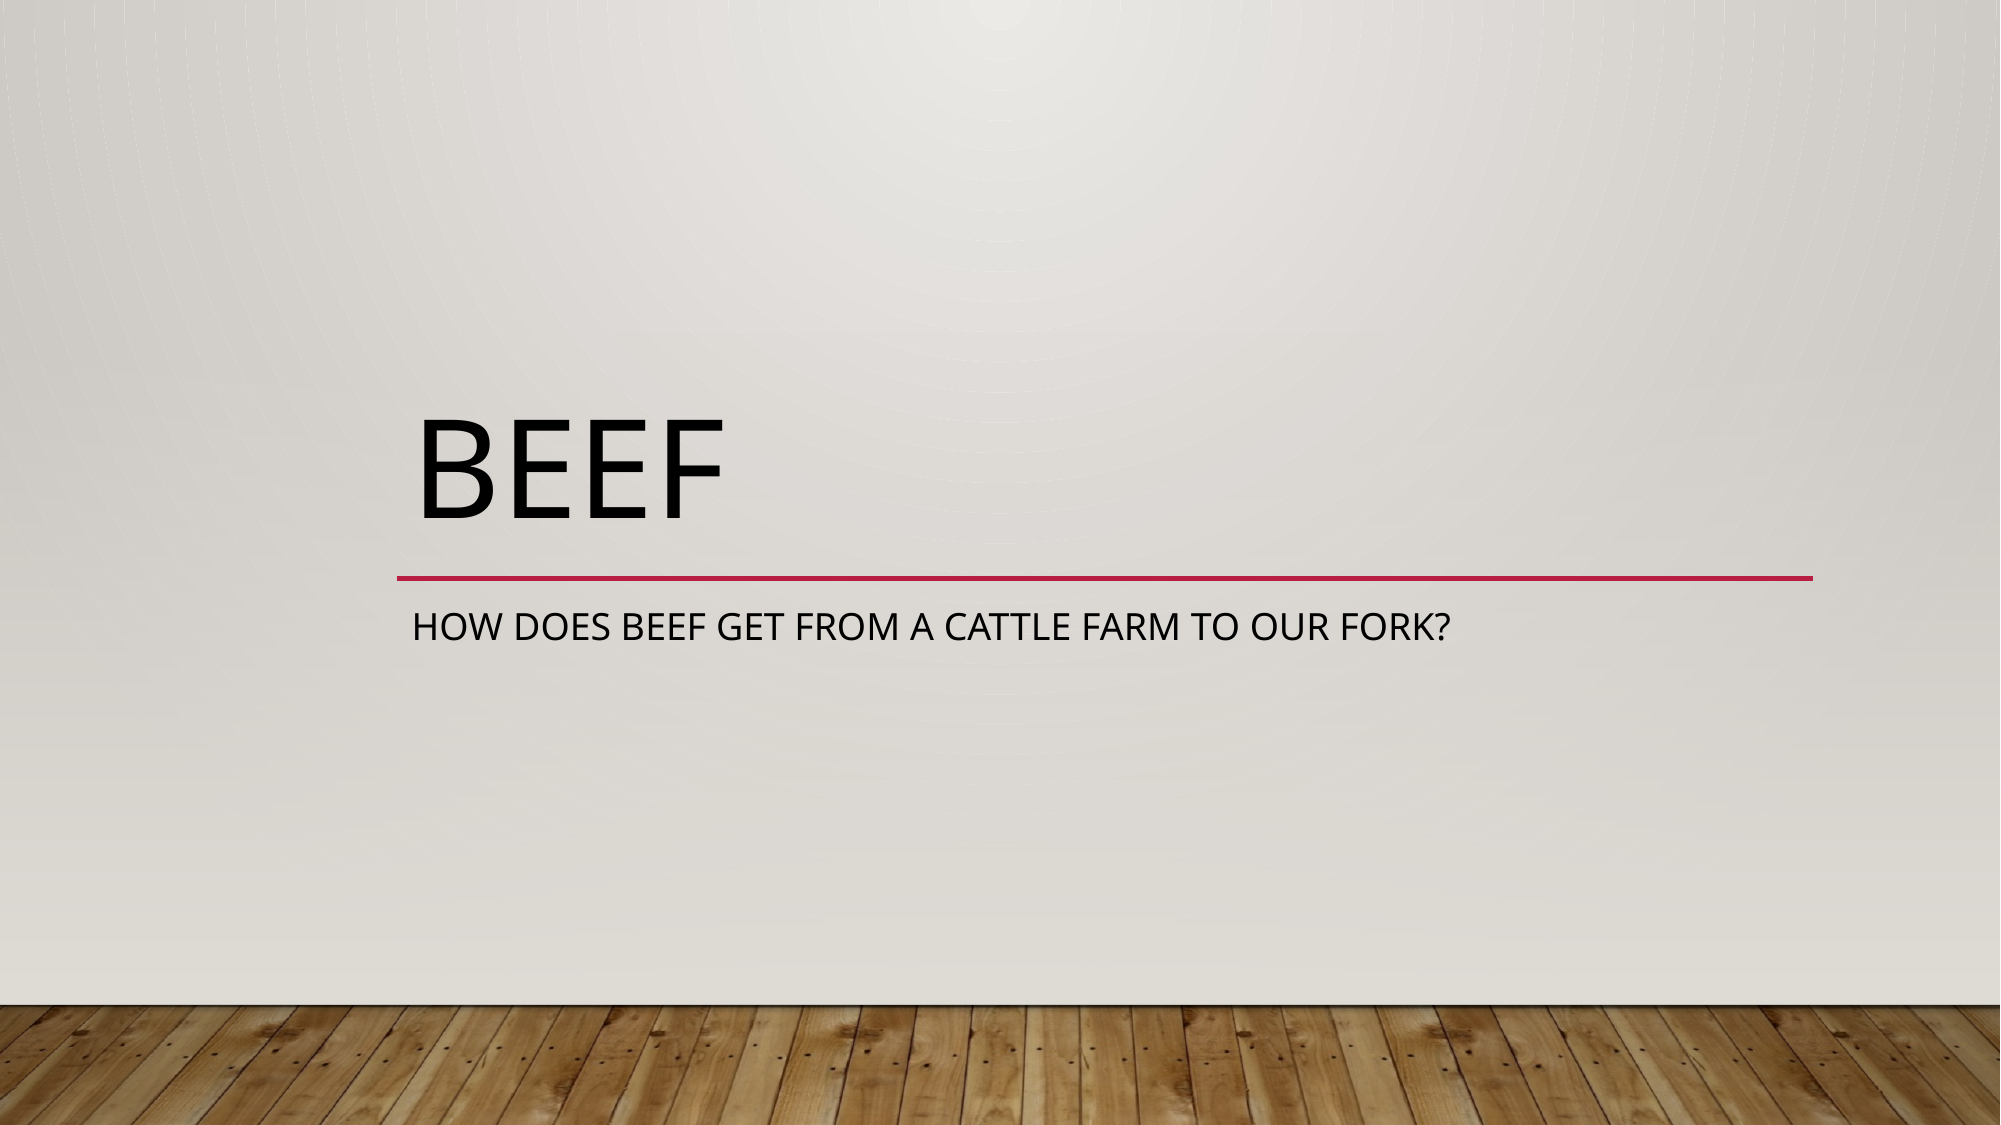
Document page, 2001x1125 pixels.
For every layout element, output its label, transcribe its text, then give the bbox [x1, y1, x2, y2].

title BEEF [396, 131, 1814, 549]
picture [0, 1005, 2000, 1125]
subtitle How does beef get From a cattle Farm to our Fork? [396, 579, 1814, 740]
